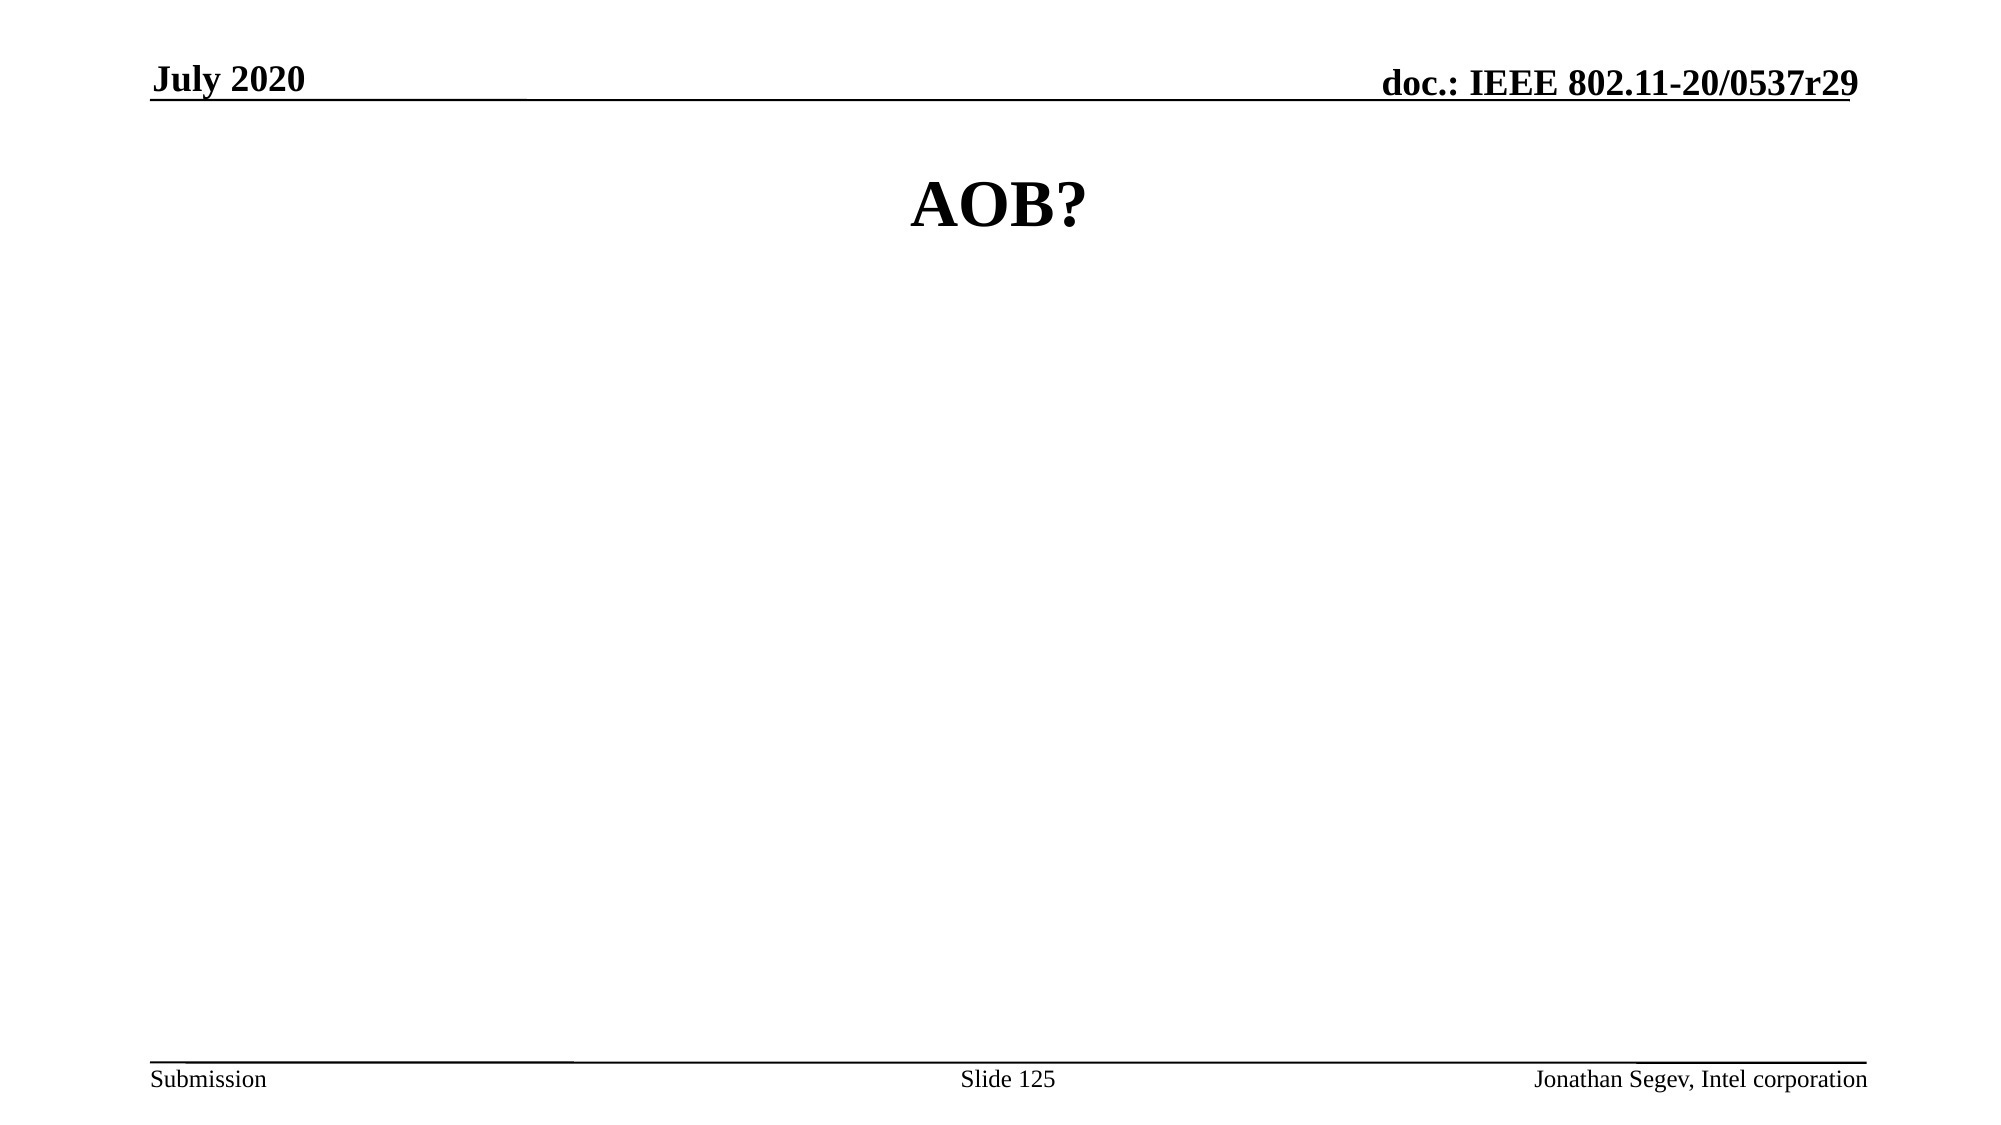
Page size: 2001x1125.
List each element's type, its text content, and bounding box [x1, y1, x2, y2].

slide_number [152, 54, 563, 100]
title AOB? [149, 112, 1850, 288]
slide_number Slide 125 [950, 1061, 1067, 1123]
footer Jonathan Segev, Intel corporation [1171, 1061, 1869, 1093]
